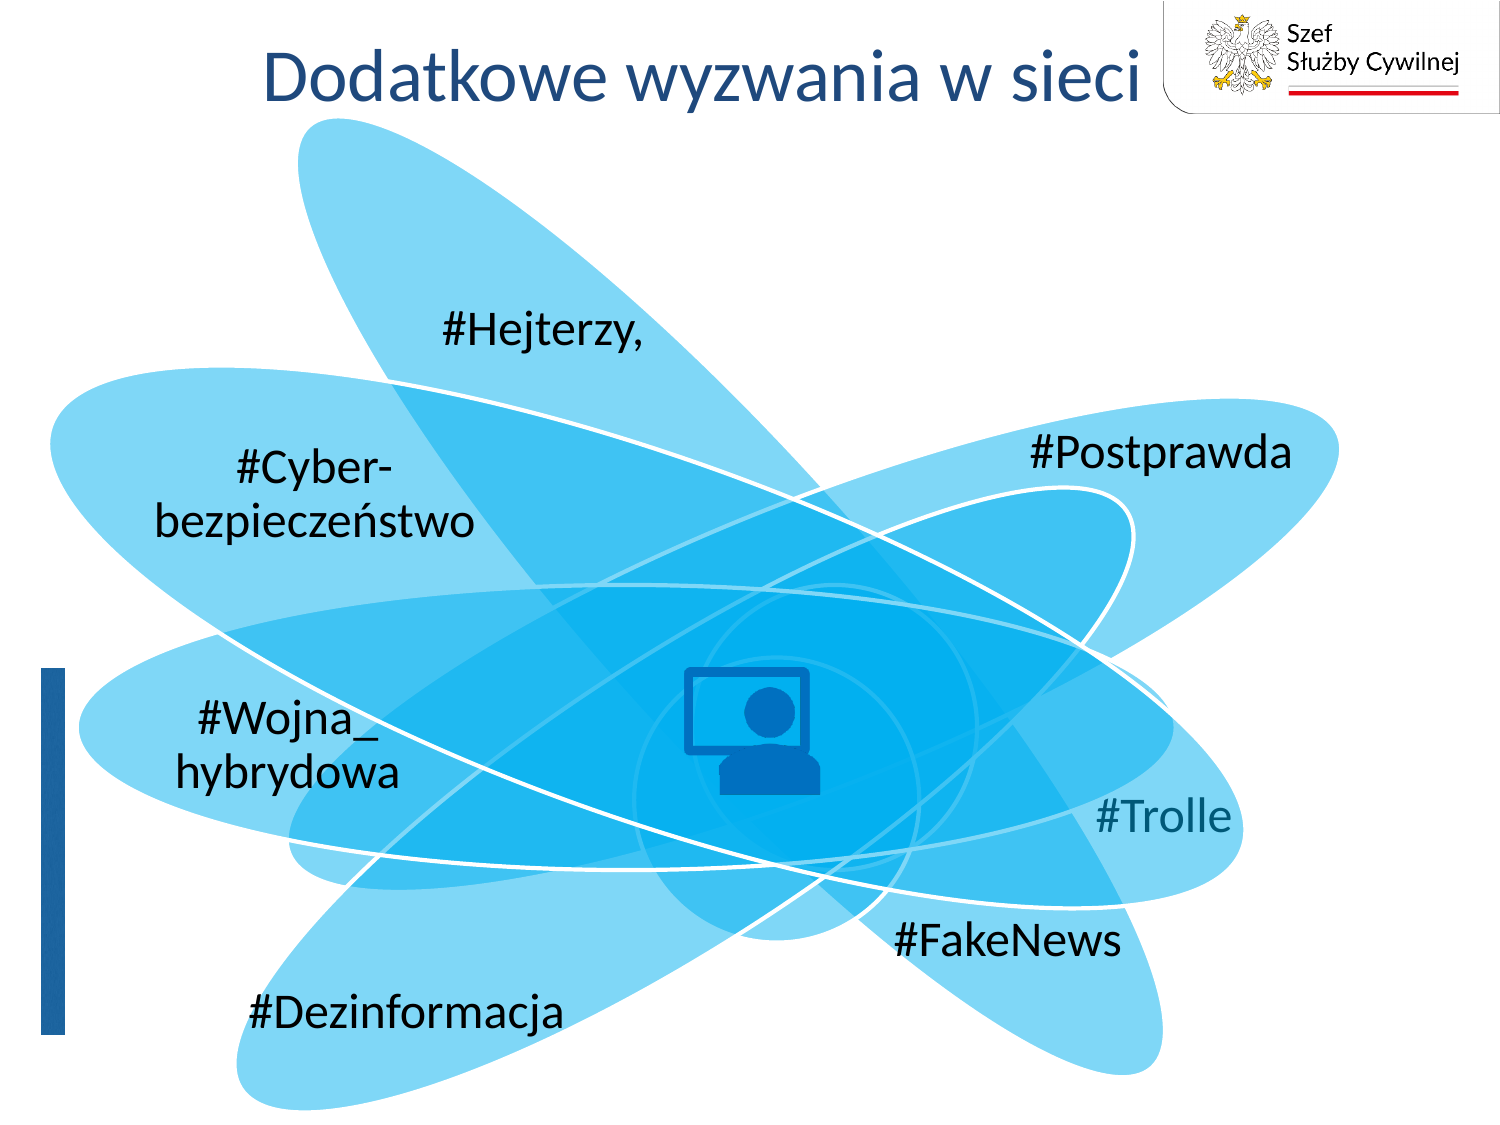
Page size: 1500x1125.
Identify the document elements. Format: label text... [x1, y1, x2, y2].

title Dodatkowe wyzwania w sieci [53, 19, 1353, 144]
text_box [40, 231, 1353, 1107]
picture [1163, 0, 1500, 114]
picture [671, 644, 845, 793]
